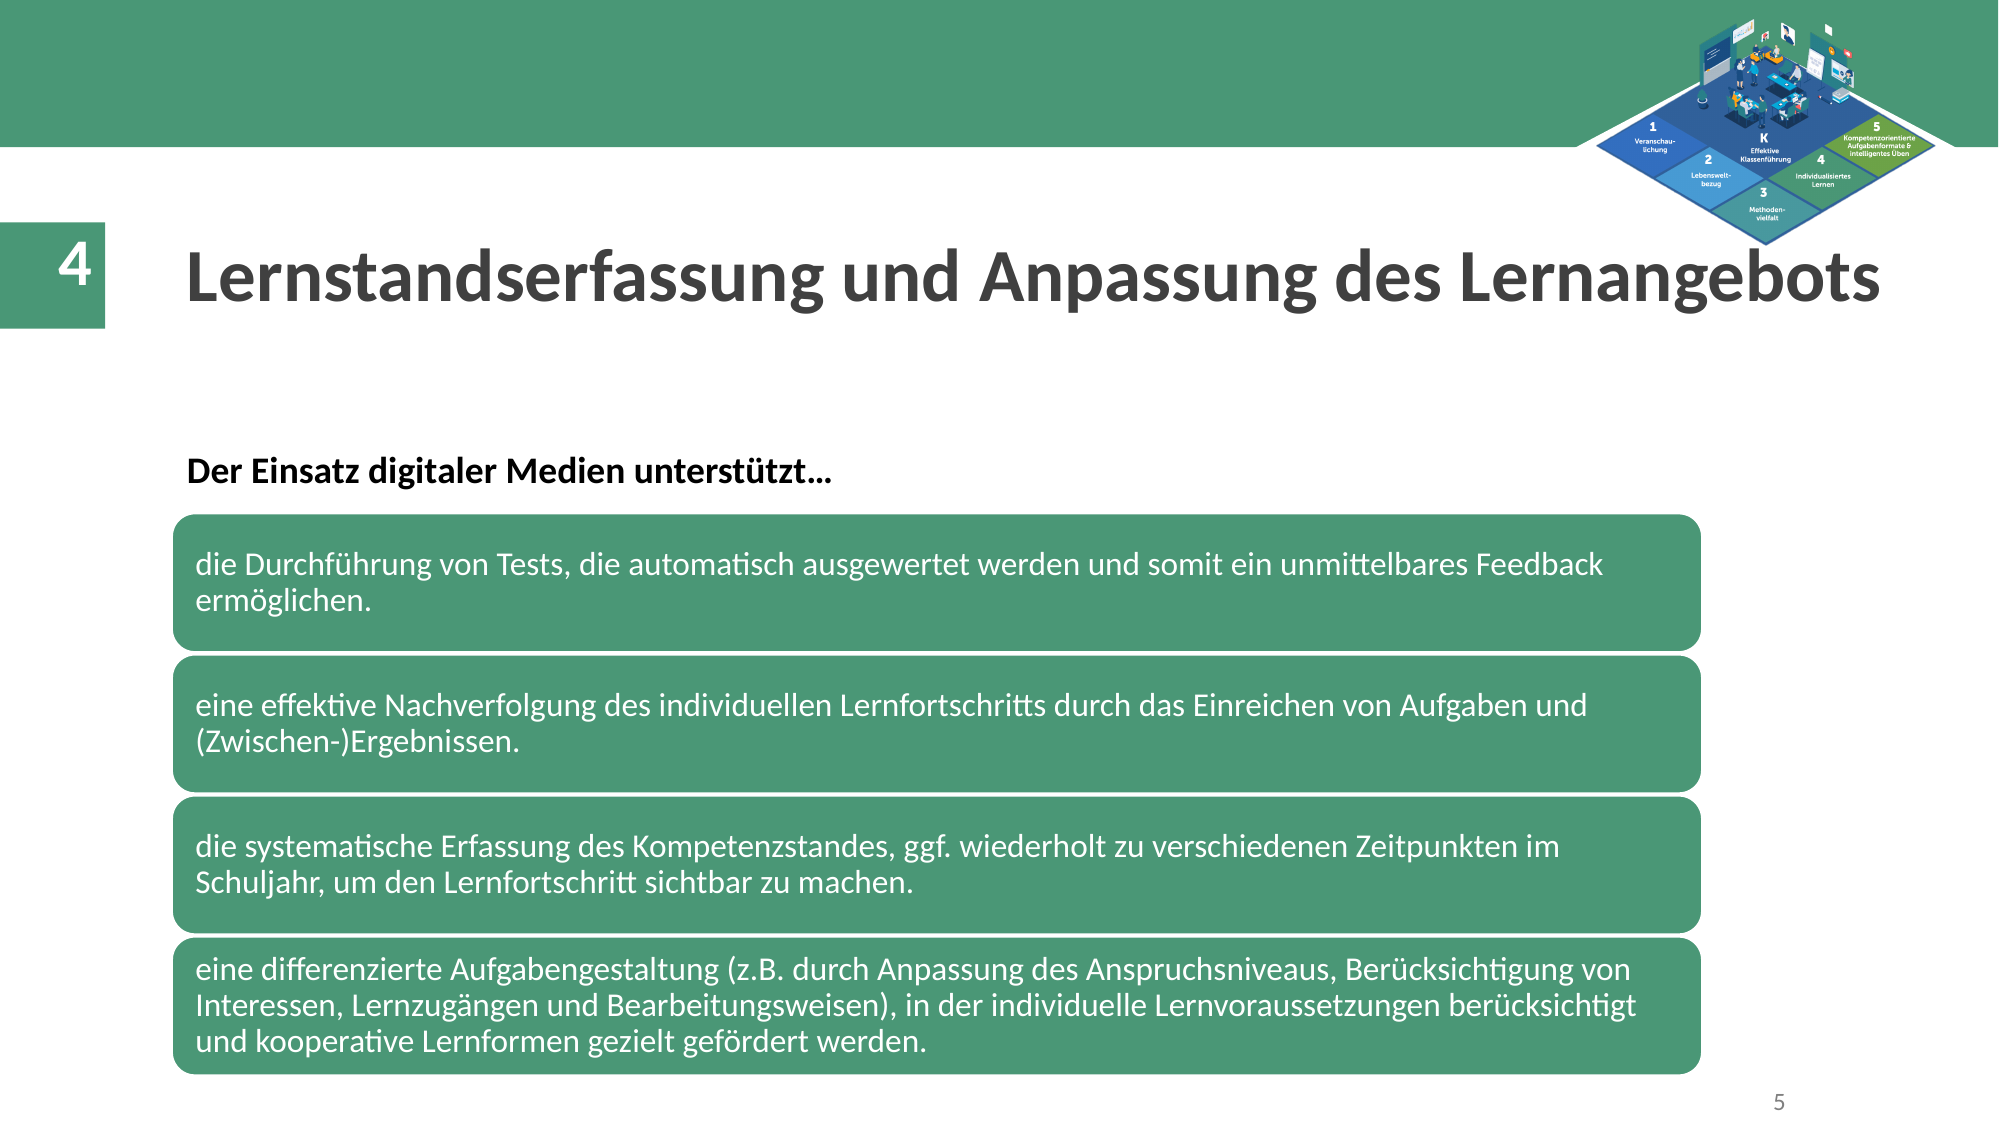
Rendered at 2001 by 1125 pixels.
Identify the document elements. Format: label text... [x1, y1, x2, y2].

list Lernstandserfassung und Anpassung des Lernangebots [171, 231, 1910, 325]
list Der Einsatz digitaler Medien unterstützt… [171, 443, 1663, 513]
picture [1589, 12, 1942, 249]
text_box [171, 513, 1703, 1076]
slide_number 5 [1350, 1075, 1801, 1125]
